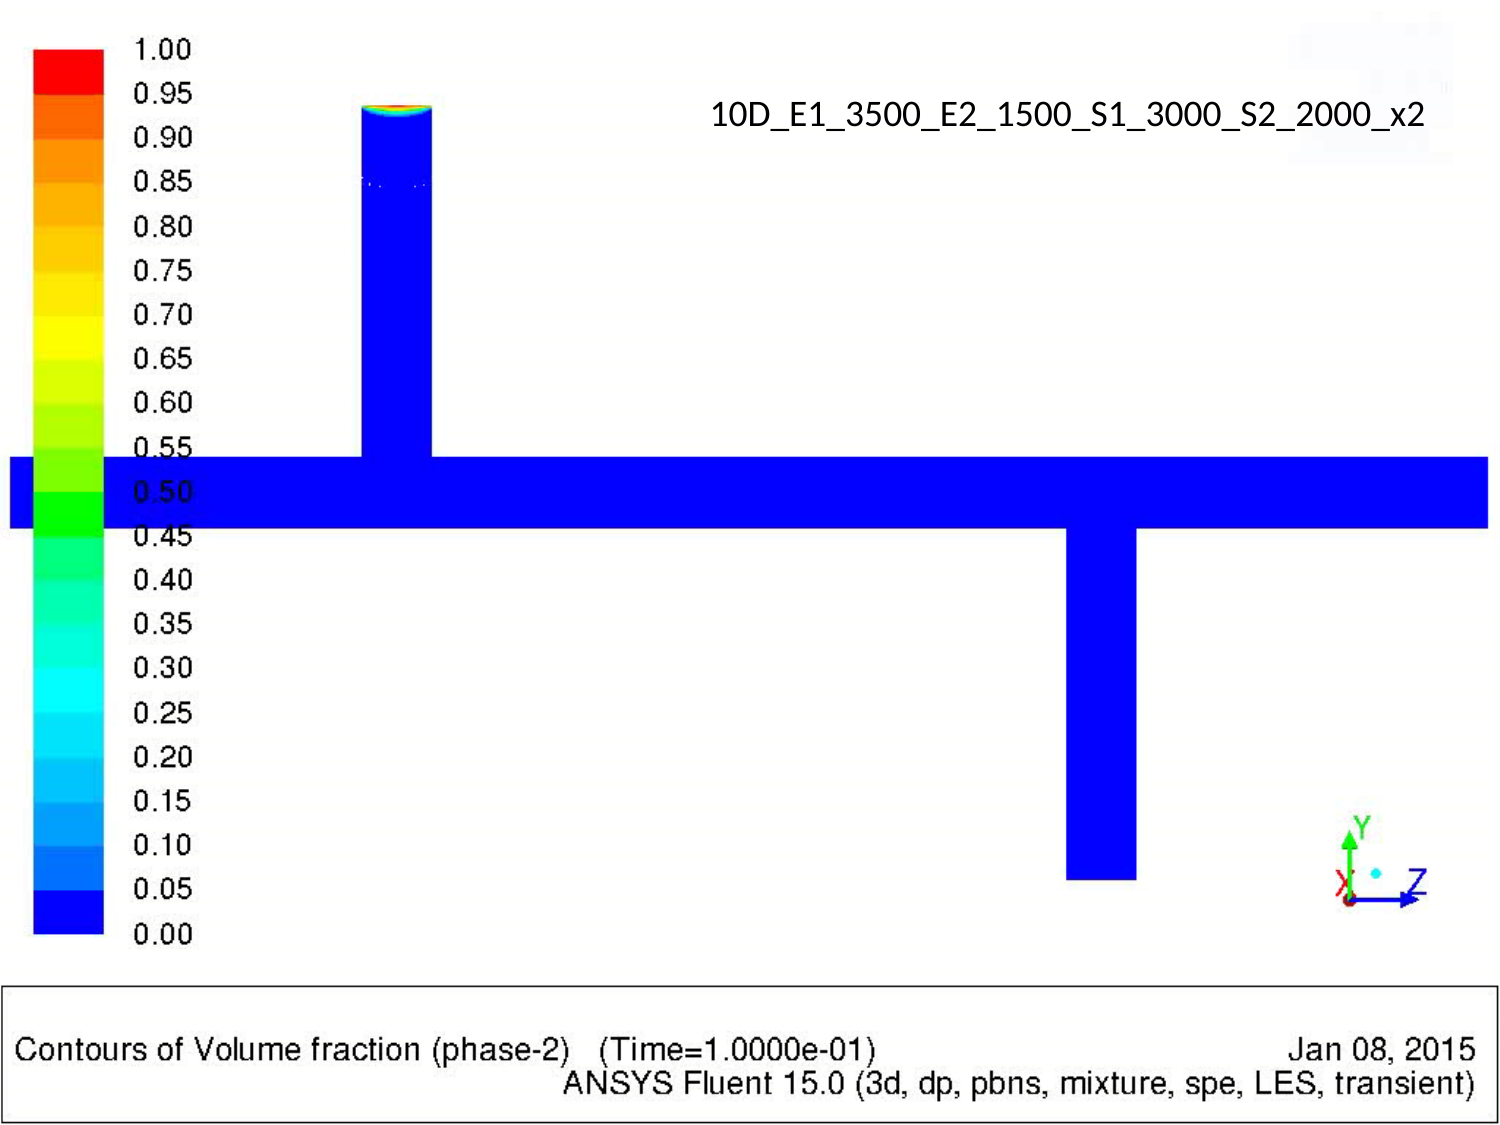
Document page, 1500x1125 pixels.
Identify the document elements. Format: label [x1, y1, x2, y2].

text_box [0, 0, 1500, 1125]
